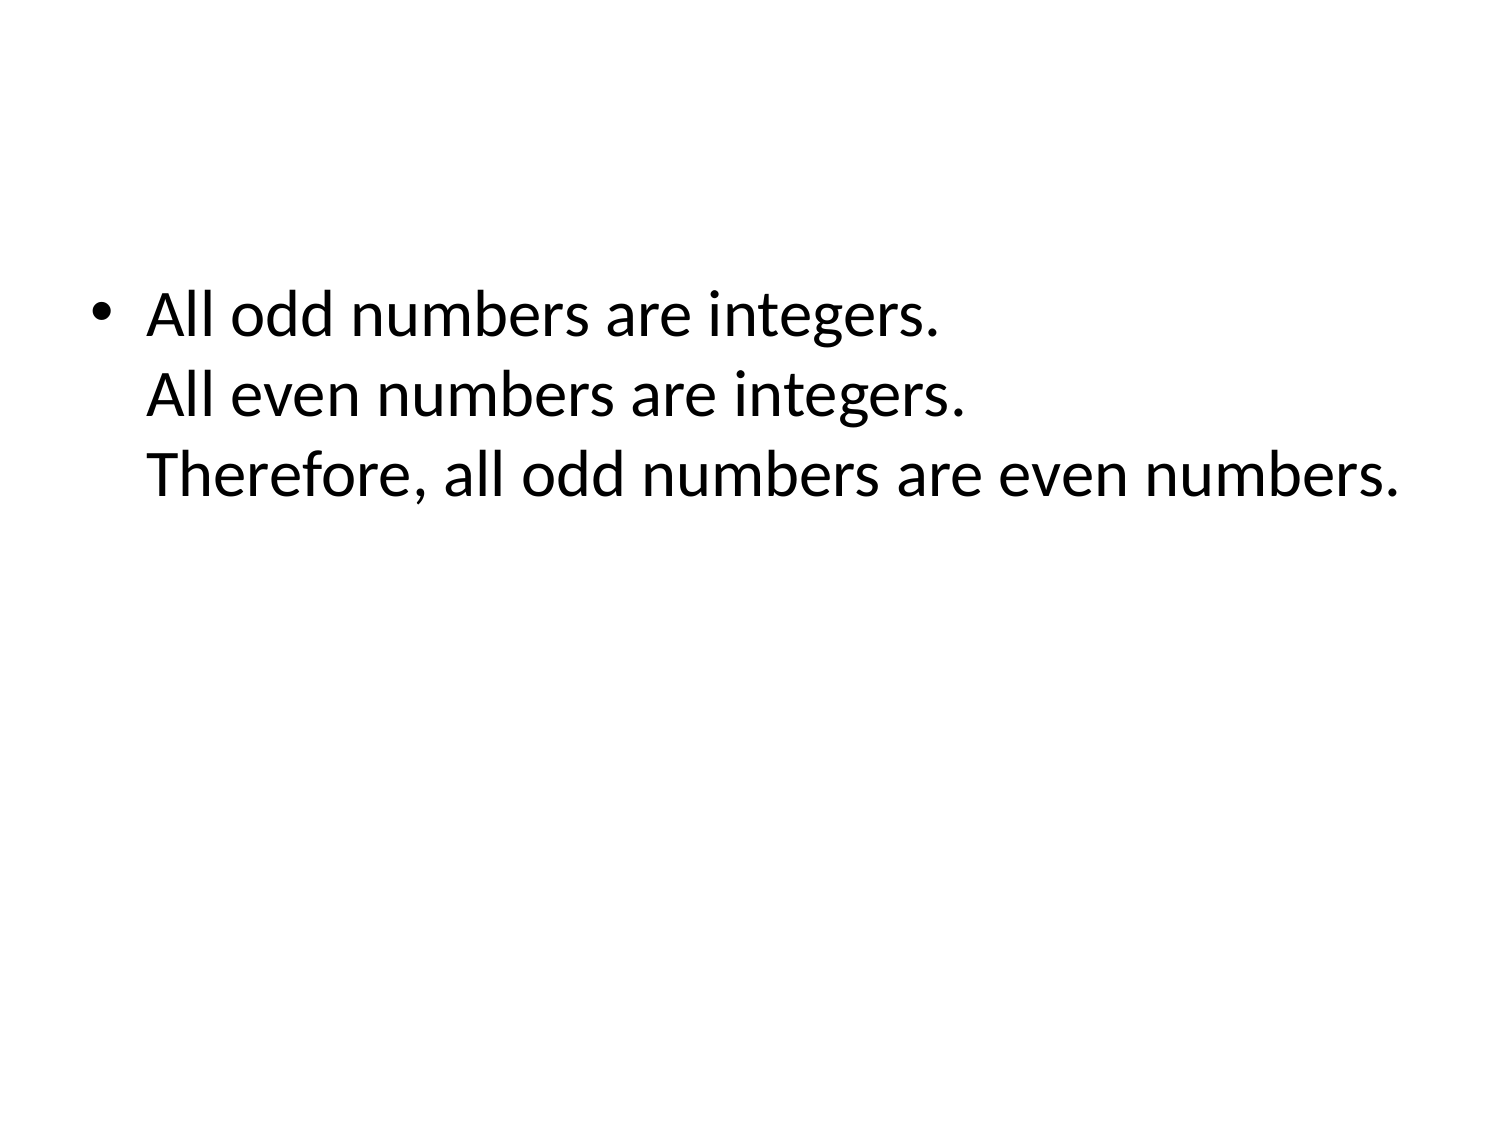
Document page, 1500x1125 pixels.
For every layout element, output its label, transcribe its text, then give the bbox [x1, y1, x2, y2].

list All odd numbers are integers. All even numbers are integers. Therefore, all odd numbers are even numbers. [75, 262, 1425, 1005]
